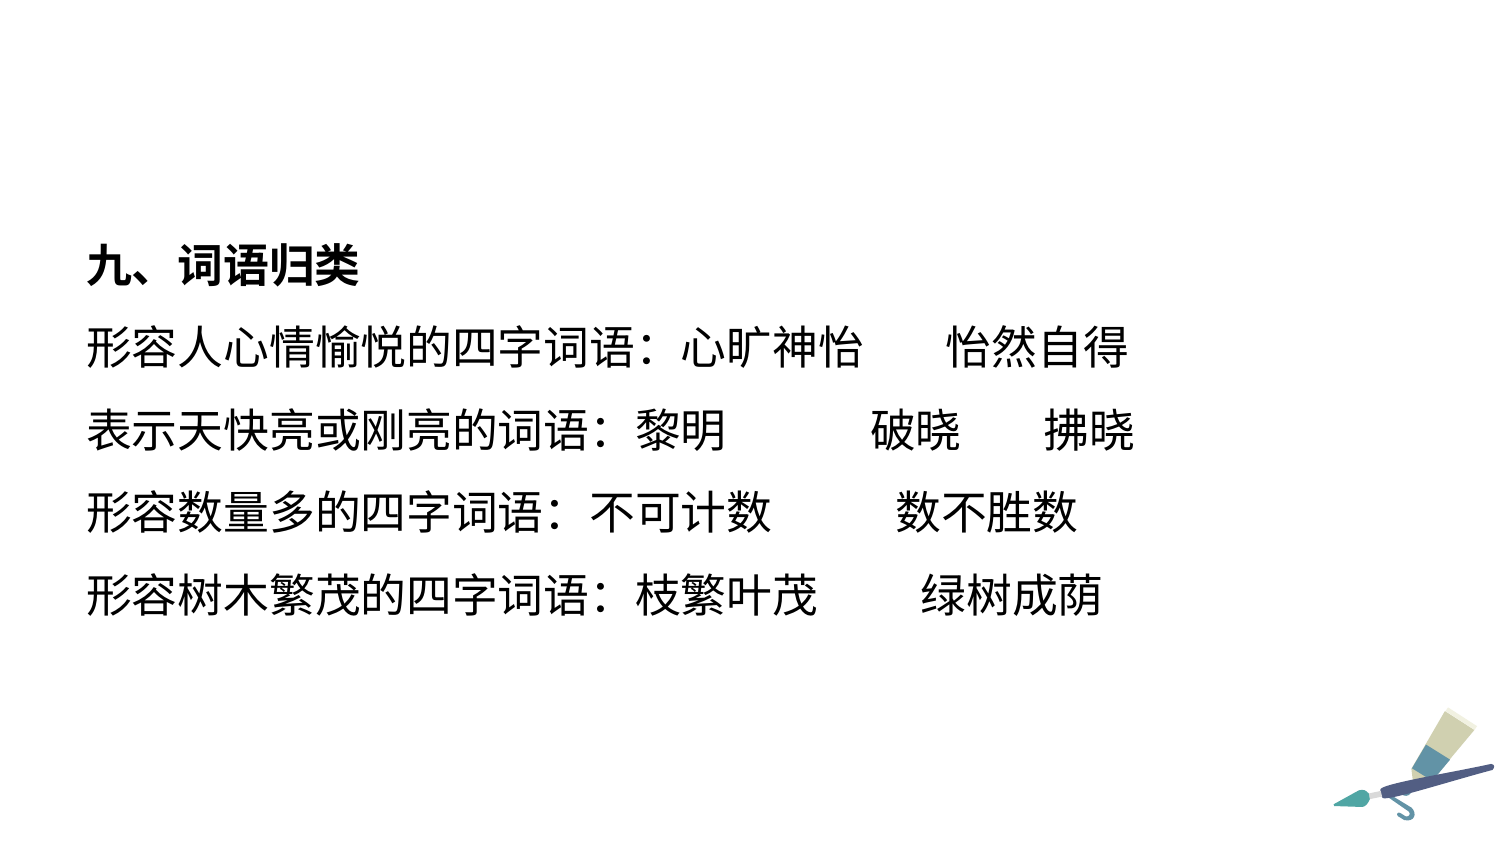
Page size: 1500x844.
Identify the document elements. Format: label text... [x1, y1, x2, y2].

text_box 九、词语归类 形容人心情愉悦的四字词语：心旷神怡 怡然自得 表示天快亮或刚亮的词语：黎明 破晓 拂晓 形容数量多的四字词语：不可计数 数不胜数 形容树木繁茂的四字词语：枝繁叶茂 绿树成荫 [71, 201, 1457, 629]
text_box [1358, 708, 1481, 844]
